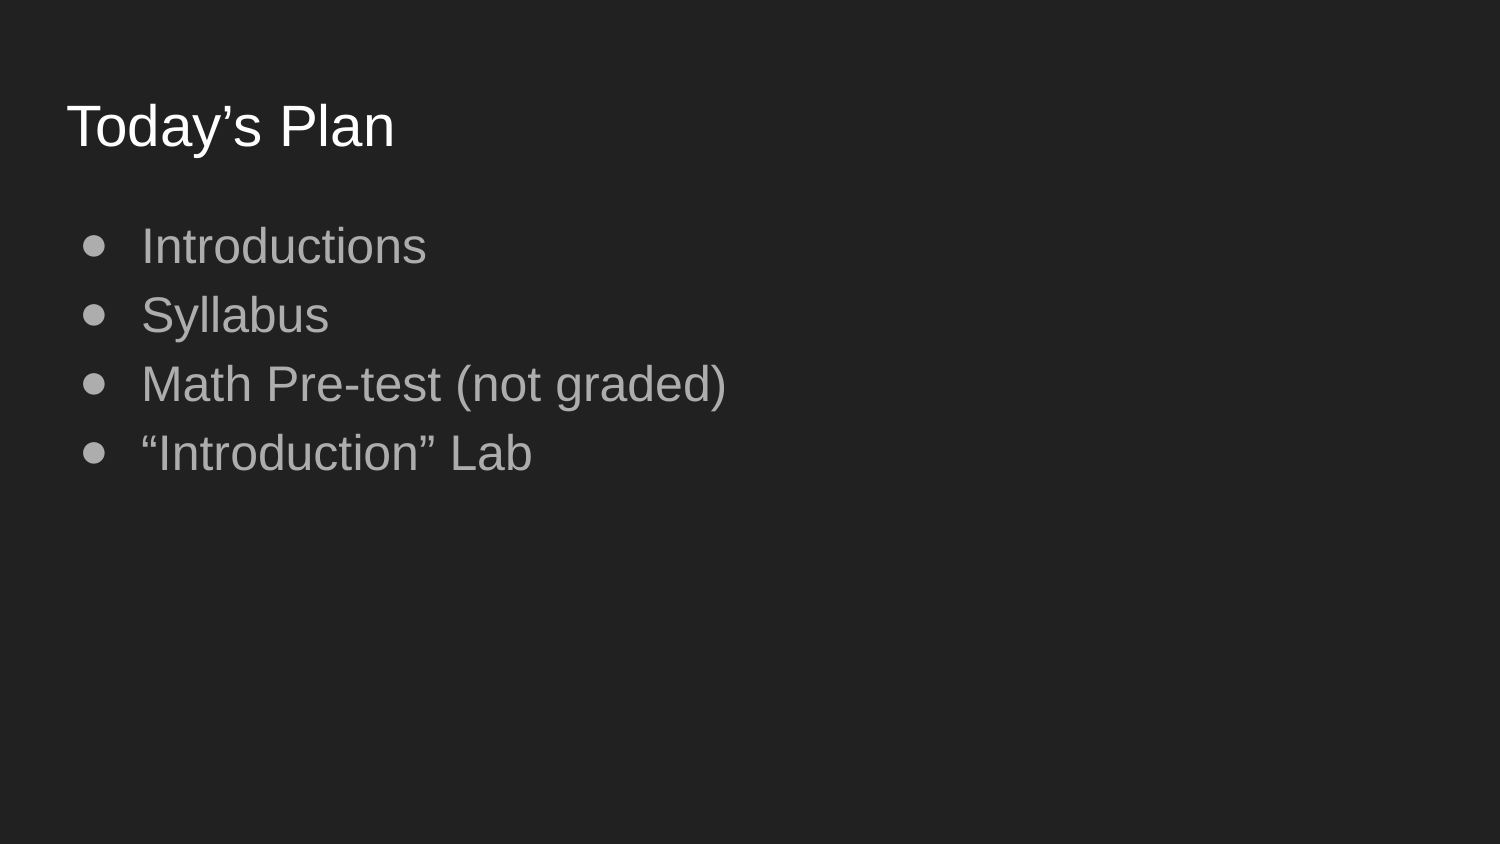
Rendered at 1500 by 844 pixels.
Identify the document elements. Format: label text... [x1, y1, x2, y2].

title Today’s Plan [51, 72, 1449, 167]
list Introductions Syllabus Math Pre-test (not graded) “Introduction” Lab [51, 189, 1449, 750]
